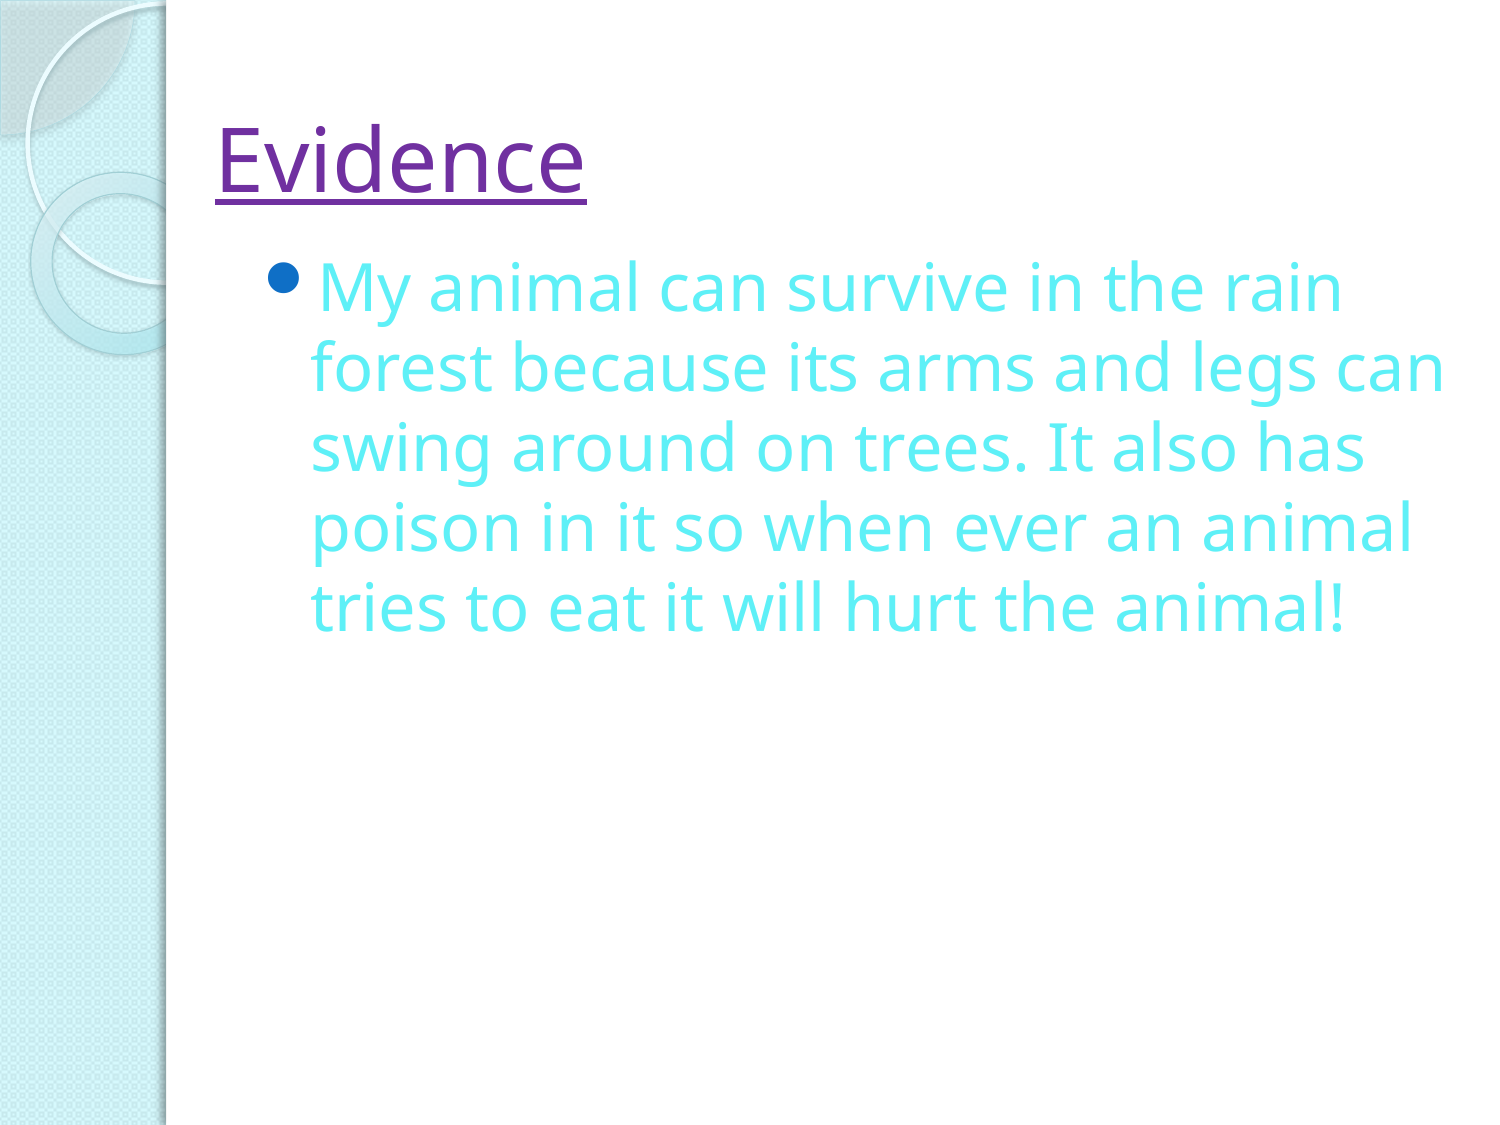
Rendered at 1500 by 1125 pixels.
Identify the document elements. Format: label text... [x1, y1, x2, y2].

title Evidence [200, 62, 1430, 250]
list My animal can survive in the rain forest because its arms and legs can swing around on trees. It also has poison in it so when ever an animal tries to eat it will hurt the animal! [235, 237, 1466, 1025]
